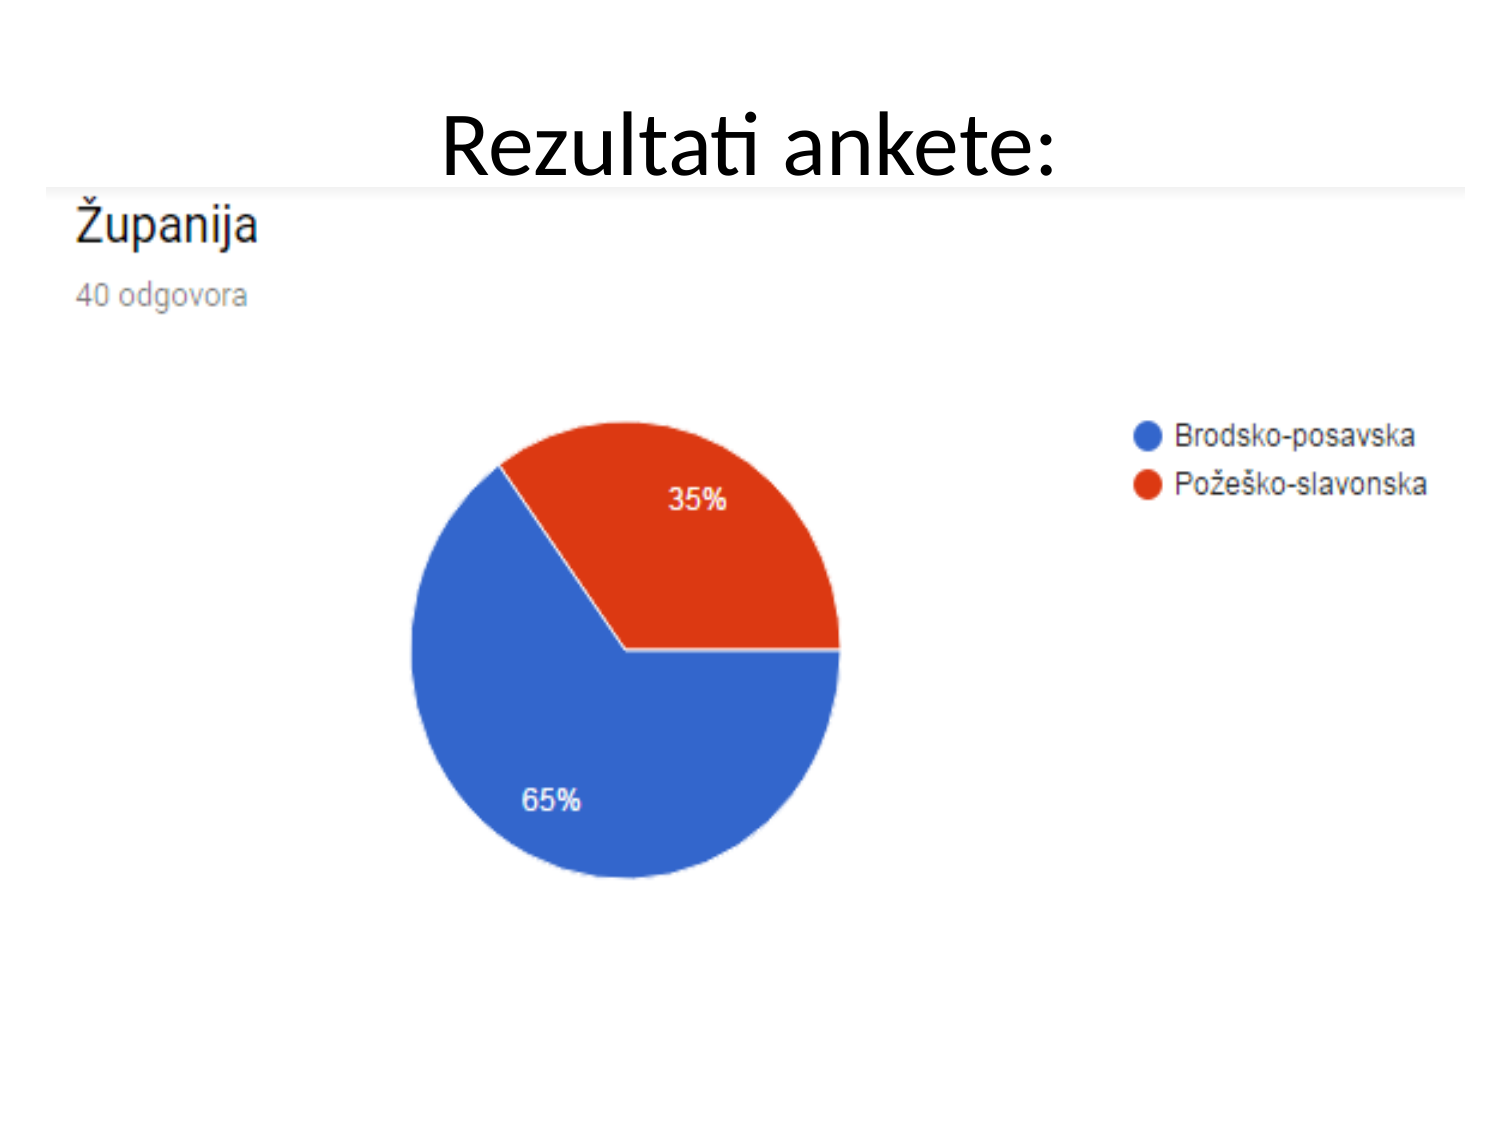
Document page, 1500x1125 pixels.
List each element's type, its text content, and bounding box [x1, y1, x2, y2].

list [46, 187, 1466, 985]
title Rezultati ankete: [75, 45, 1425, 185]
